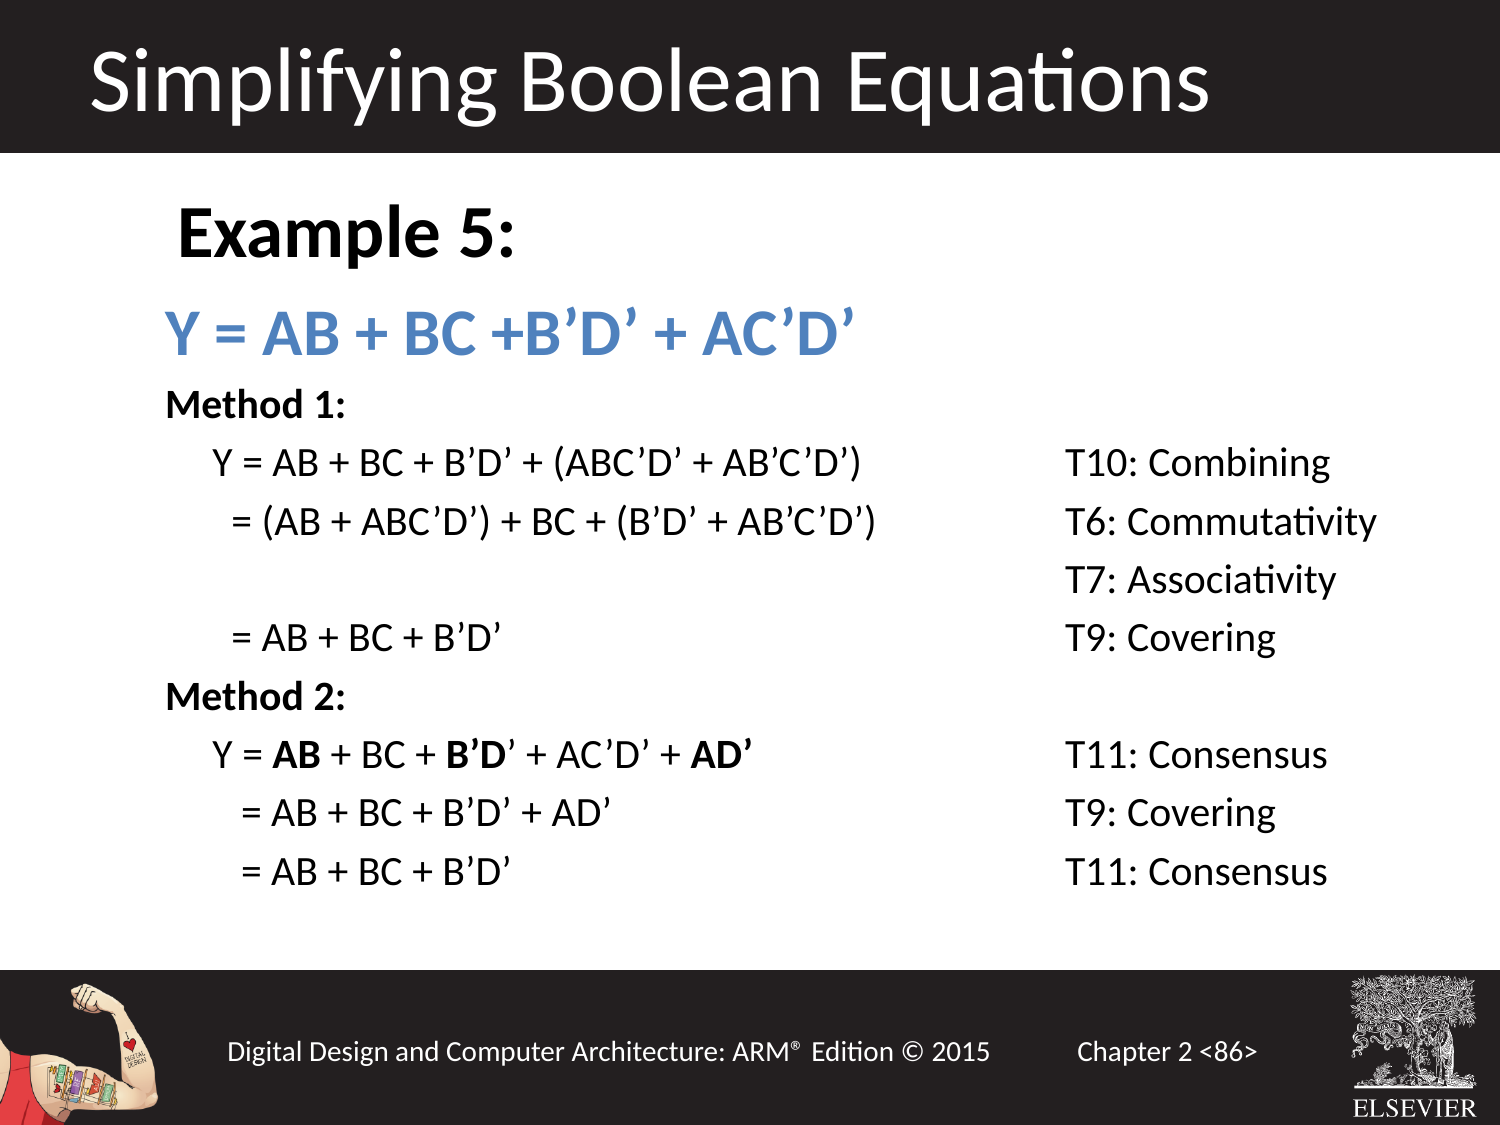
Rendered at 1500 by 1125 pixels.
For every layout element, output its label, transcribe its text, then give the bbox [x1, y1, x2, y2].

text_box Example 5: [162, 174, 738, 280]
picture [0, 979, 163, 1125]
picture [1350, 1024, 1477, 1117]
list Y = AB + BC +B’D’ + AC’D’ Method 1: Y = AB + BC + B’D’ + (ABC’D’ + AB’C’D’) T10: Combining = (AB + ABC’D’) + BC + (B’D’ + AB’C’D’) T6: Commutativity T7: Associativity = AB + BC + B’D’ T9: Covering Method 2: Y = AB + BC + B’D’ + AC’D’ + AD’ T11: Consensus = AB + BC + B’D’ + AD’ T9: Covering = AB + BC + B’D’ T11: Consensus [150, 281, 1500, 1024]
text_box Simplifying Boolean Equations [75, 12, 1375, 138]
